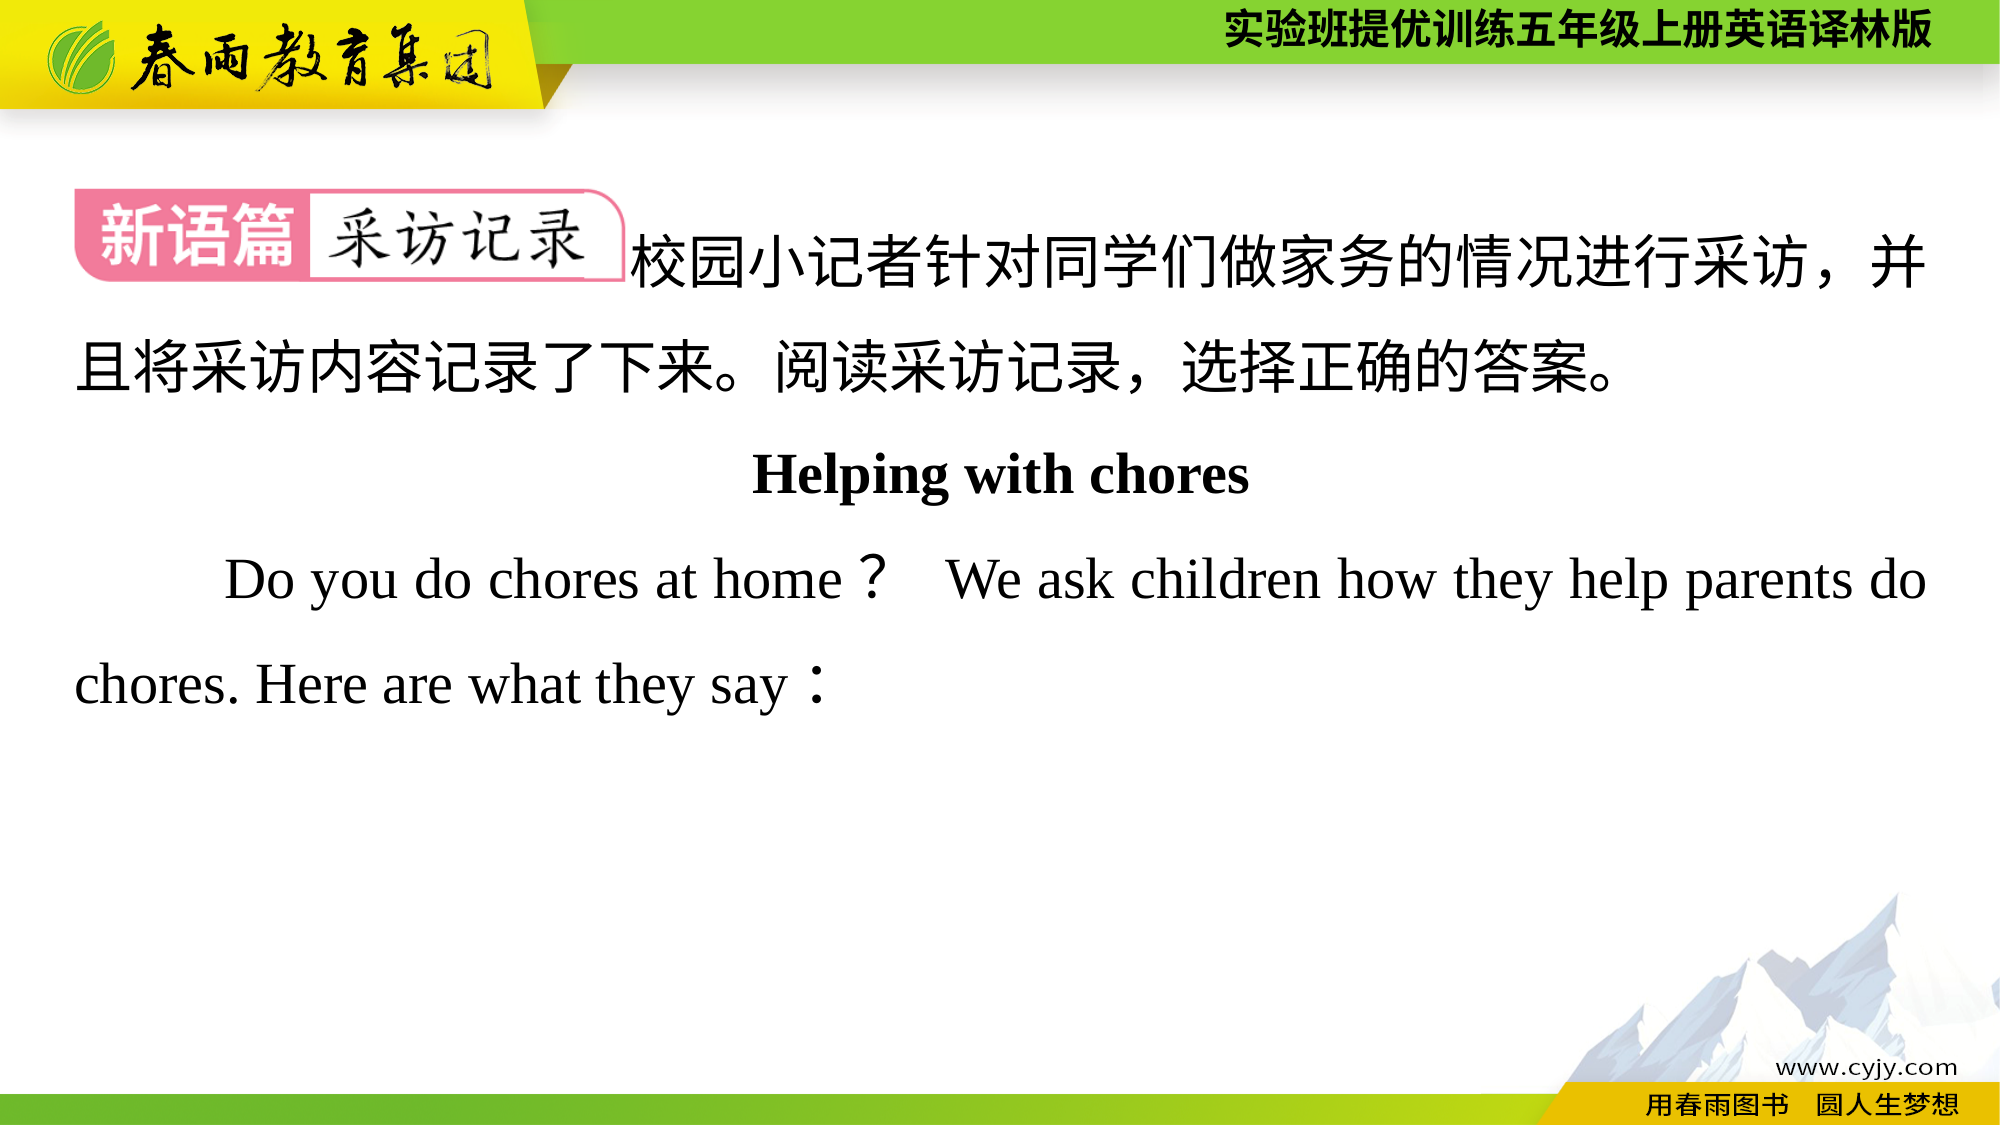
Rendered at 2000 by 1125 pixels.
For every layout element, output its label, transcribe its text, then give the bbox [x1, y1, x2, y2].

picture [0, 0, 2000, 1125]
list 校园小记者针对同学们做家务的情况进行采访，并且将采访内容记录了下来。阅读采访记录，选择正确的答案。 Helping with chores Do you do chores at home？ We ask children how they help parents do chores. Here are what they say： [59, 182, 1944, 728]
